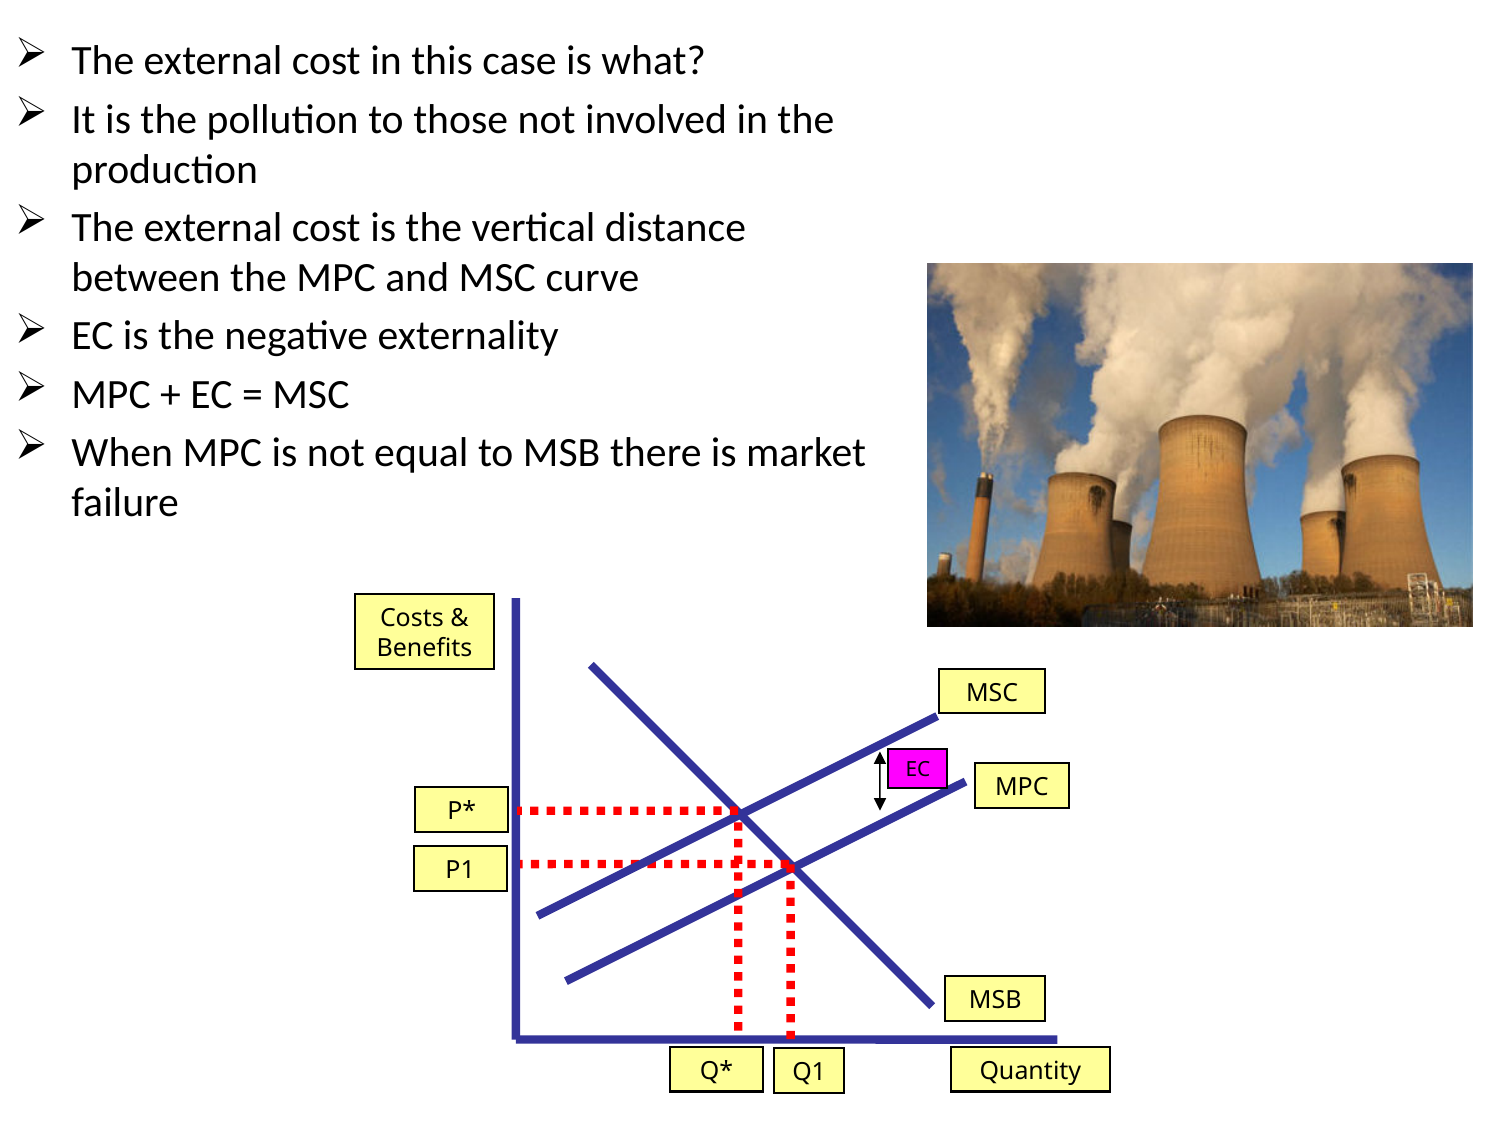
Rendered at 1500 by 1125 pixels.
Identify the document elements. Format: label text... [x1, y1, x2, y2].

text_box Quantity [950, 1046, 1111, 1092]
text_box MSB [945, 976, 1046, 1021]
text_box P* [415, 786, 509, 832]
text_box Costs & Benefits [354, 594, 495, 670]
list The external cost in this case is what? It is the pollution to those not involved in the production The external cost is the vertical distance between the MPC and MSC curve EC is the negative externality MPC + EC = MSC When MPC is not equal to MSB there is market failure [0, 25, 917, 988]
text_box P1 [413, 846, 507, 891]
text_box EC [888, 748, 948, 789]
text_box Q1 [773, 1047, 845, 1093]
text_box MSC [939, 668, 1046, 714]
text_box [873, 751, 887, 811]
text_box MPC [974, 763, 1069, 808]
text_box Q* [670, 1046, 764, 1092]
picture [926, 263, 1474, 628]
